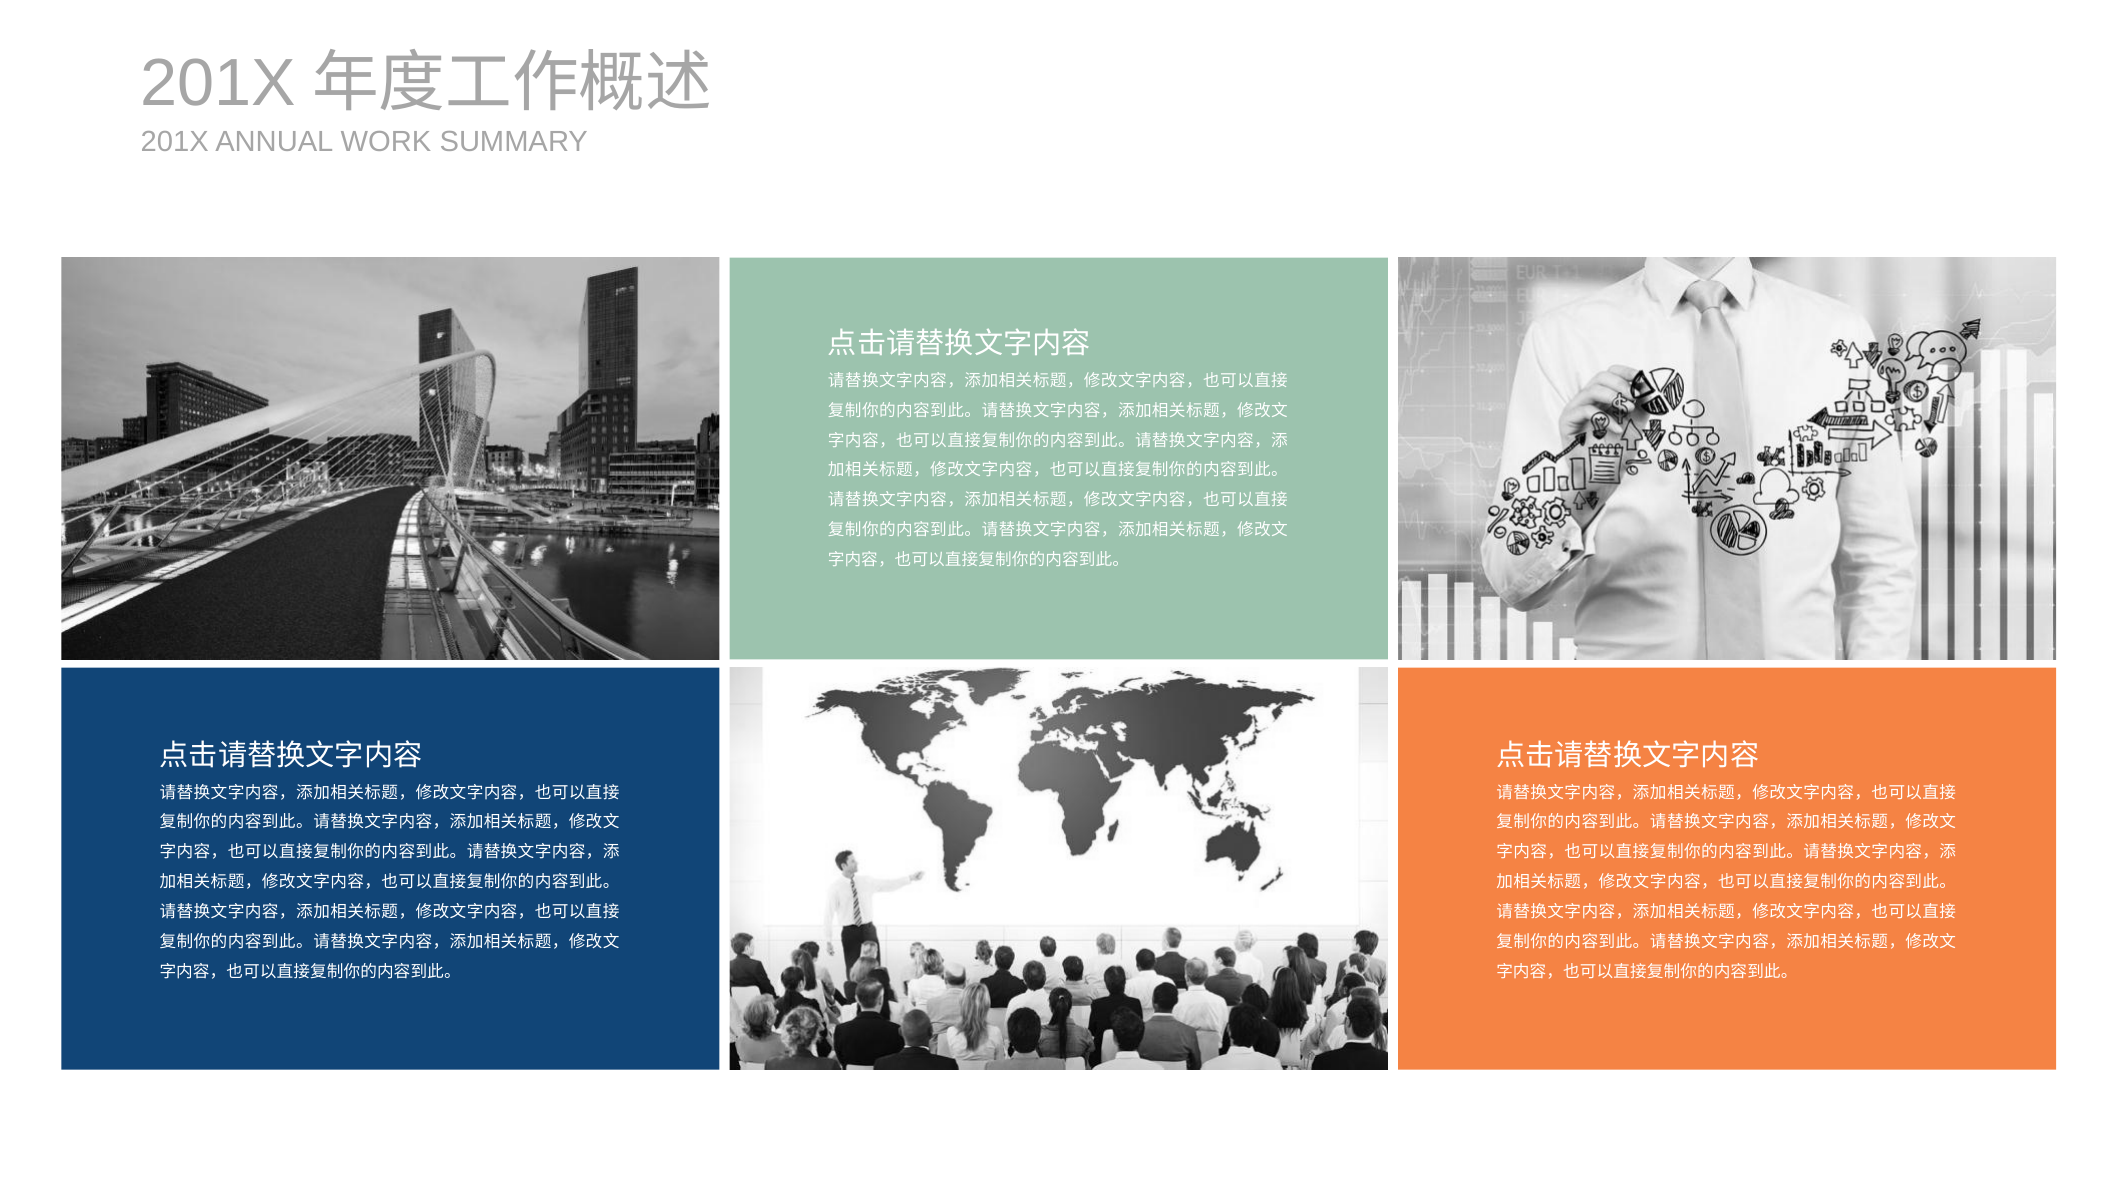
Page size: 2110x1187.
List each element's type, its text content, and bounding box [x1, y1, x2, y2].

text_box [60, 667, 721, 1071]
text_box [729, 257, 1389, 660]
text_box 201X年度工作概述 [140, 38, 789, 119]
text_box [60, 257, 721, 660]
text_box 点击请替换文字内容 请替换文字内容，添加相关标题，修改文字内容，也可以直接复制你的内容到此。请替换文字内容，添加相关标题，修改文字内容，也可以直接复制你的内容到此。请替换文字内容，添加相关标题，修改文字内容，也可以直接复制你的内容到此。请替换文字内容，添加相关标题，修改文字内容，也可以直接复制你的内容到此。请替换文字内容，添加相关标题，修改文字内容，也可以直接复制你的内容到此。 [1496, 718, 1958, 982]
text_box 点击请替换文字内容 请替换文字内容，添加相关标题，修改文字内容，也可以直接复制你的内容到此。请替换文字内容，添加相关标题，修改文字内容，也可以直接复制你的内容到此。请替换文字内容，添加相关标题，修改文字内容，也可以直接复制你的内容到此。请替换文字内容，添加相关标题，修改文字内容，也可以直接复制你的内容到此。请替换文字内容，添加相关标题，修改文字内容，也可以直接复制你的内容到此。 [828, 307, 1289, 570]
text_box [1397, 257, 2057, 660]
text_box [1397, 667, 2057, 1071]
text_box [729, 667, 1389, 1071]
text_box 201X ANNUAL WORK SUMMARY [140, 122, 602, 158]
text_box 点击请替换文字内容 请替换文字内容，添加相关标题，修改文字内容，也可以直接复制你的内容到此。请替换文字内容，添加相关标题，修改文字内容，也可以直接复制你的内容到此。请替换文字内容，添加相关标题，修改文字内容，也可以直接复制你的内容到此。请替换文字内容，添加相关标题，修改文字内容，也可以直接复制你的内容到此。请替换文字内容，添加相关标题，修改文字内容，也可以直接复制你的内容到此。 [159, 718, 621, 982]
